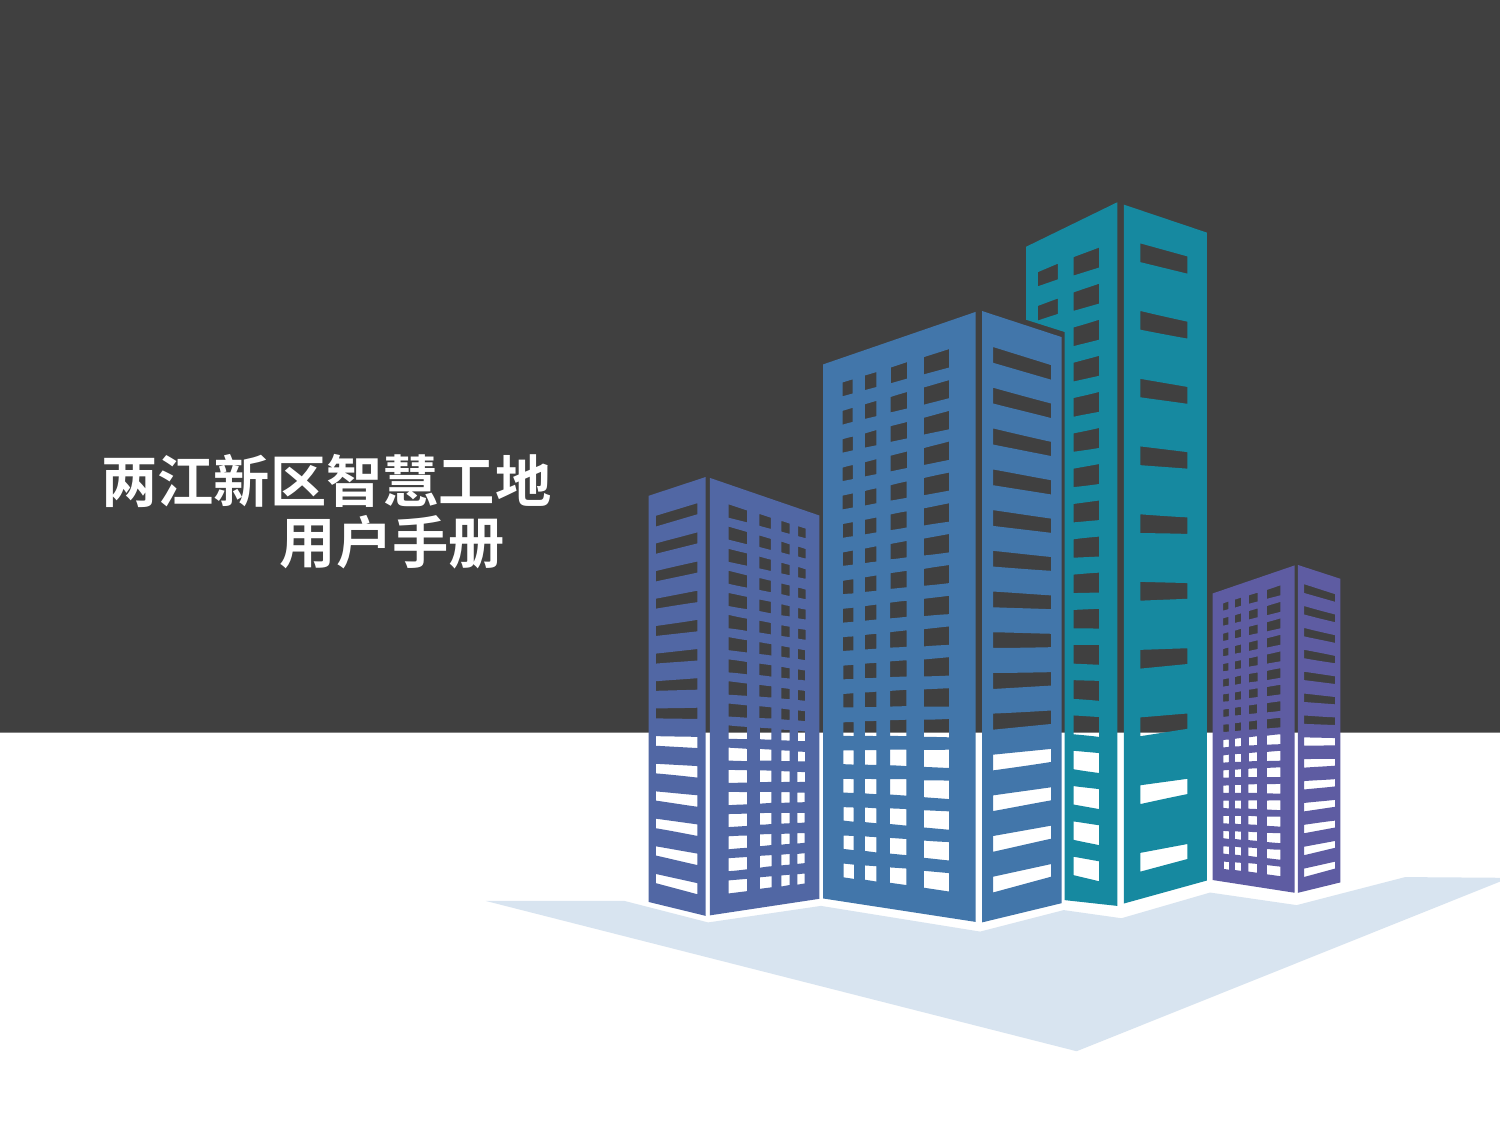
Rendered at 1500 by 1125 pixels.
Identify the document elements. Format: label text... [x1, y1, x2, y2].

title 两江新区智慧工地 用户手册 [86, 404, 672, 626]
